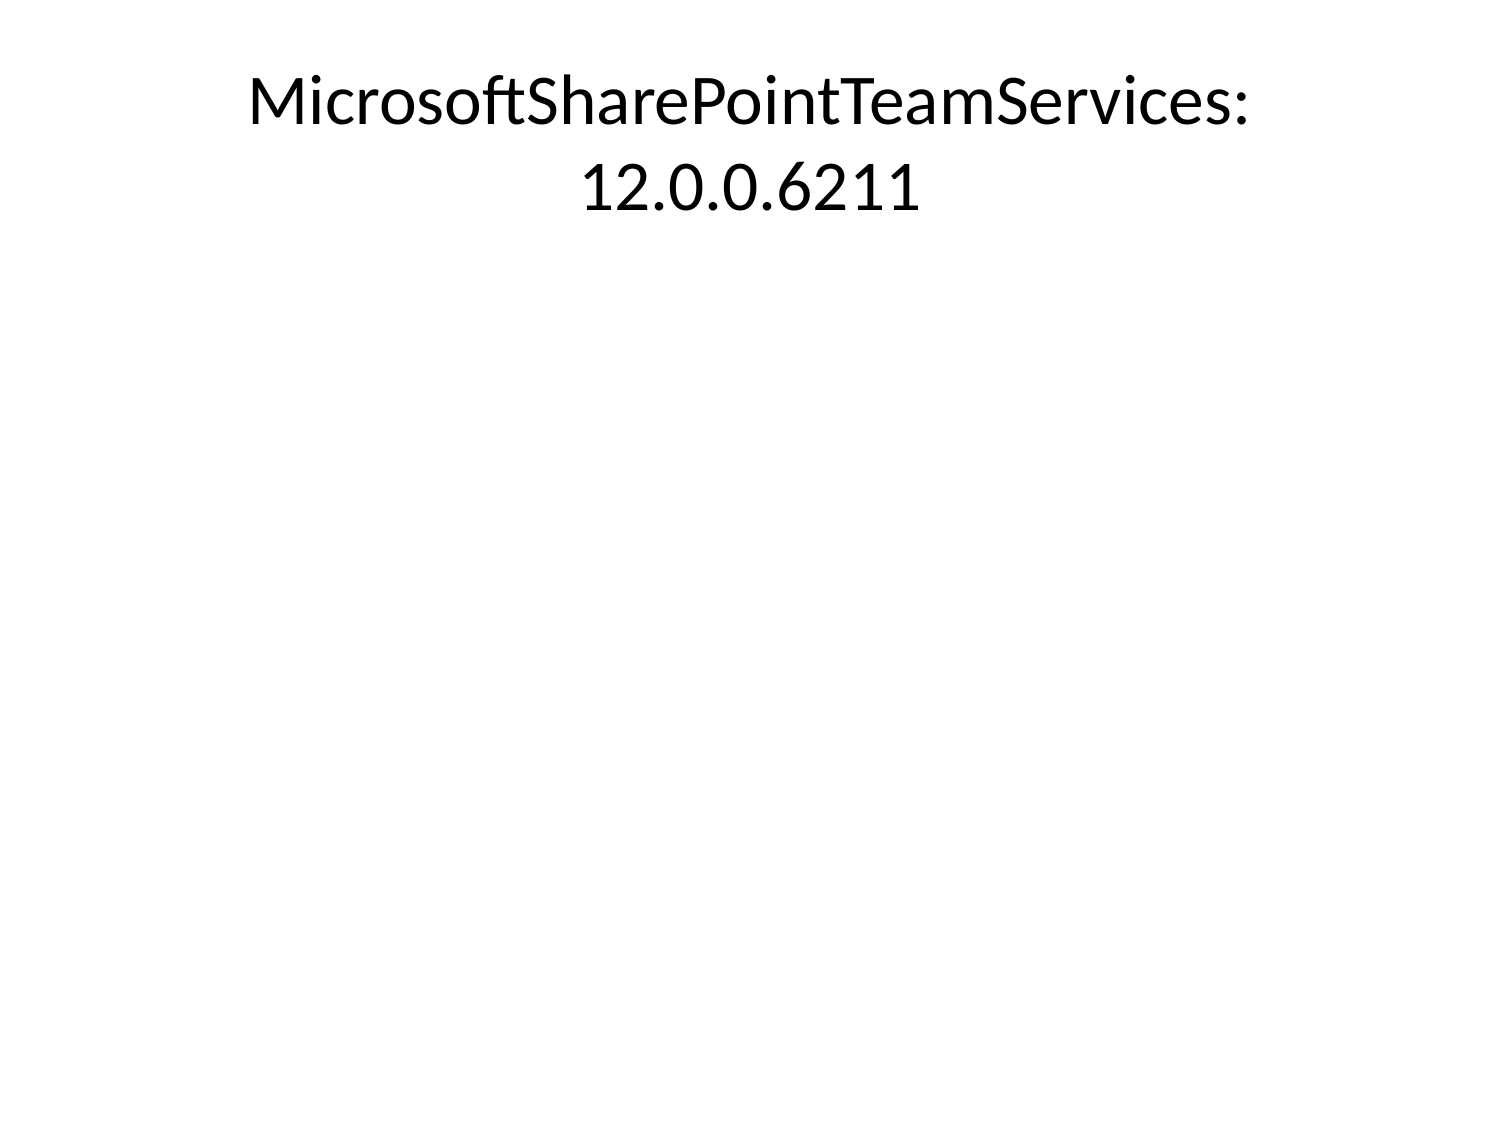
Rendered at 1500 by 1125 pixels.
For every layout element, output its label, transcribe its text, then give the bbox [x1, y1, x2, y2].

title MicrosoftSharePointTeamServices: 12.0.0.6211 [75, 45, 1425, 233]
